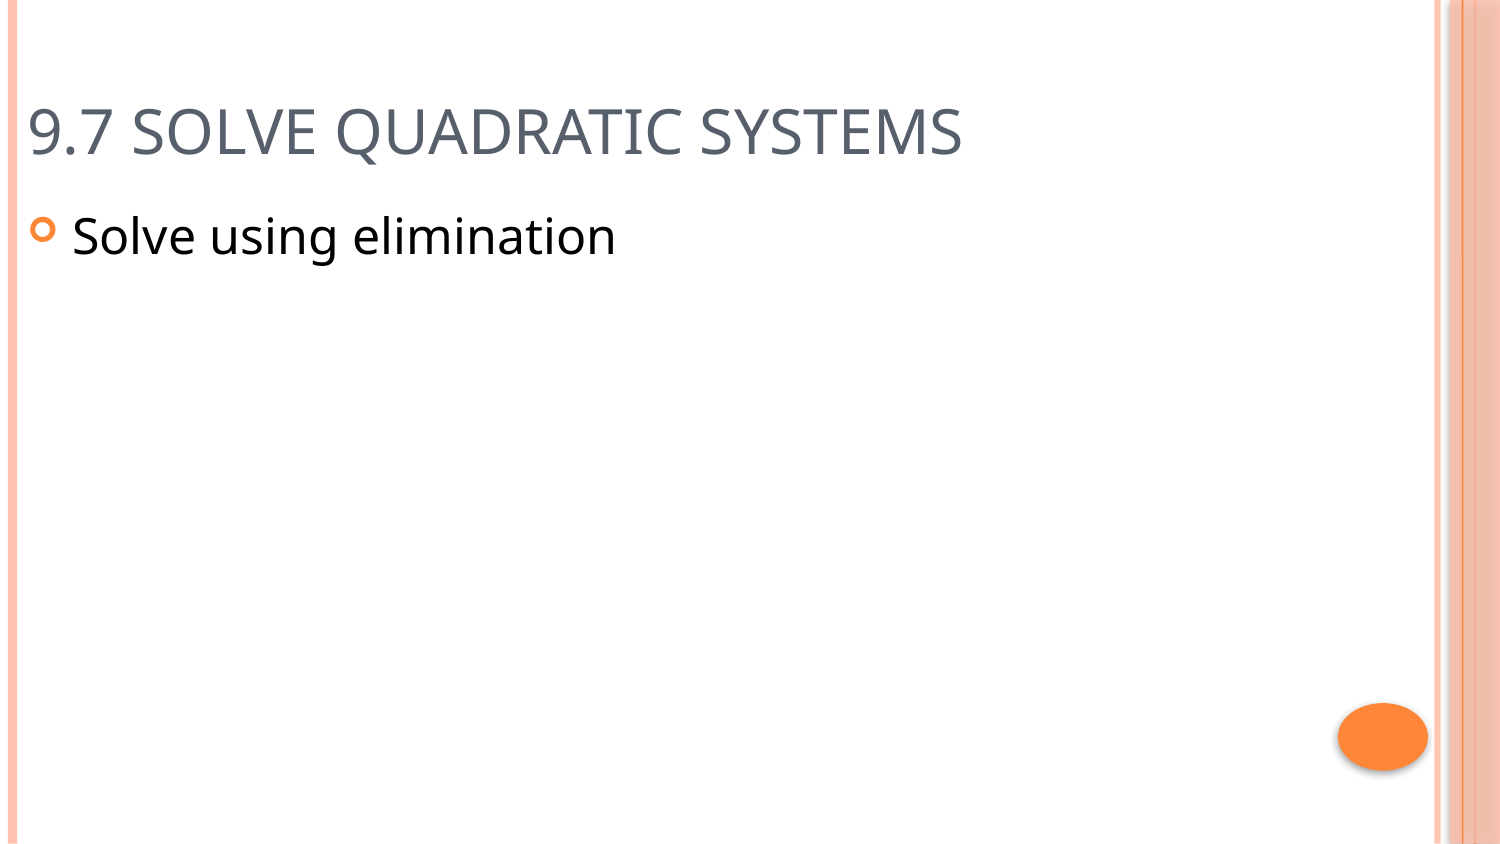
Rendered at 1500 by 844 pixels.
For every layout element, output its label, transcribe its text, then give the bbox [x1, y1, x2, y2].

title 9.7 Solve Quadratic Systems [12, 33, 1375, 175]
